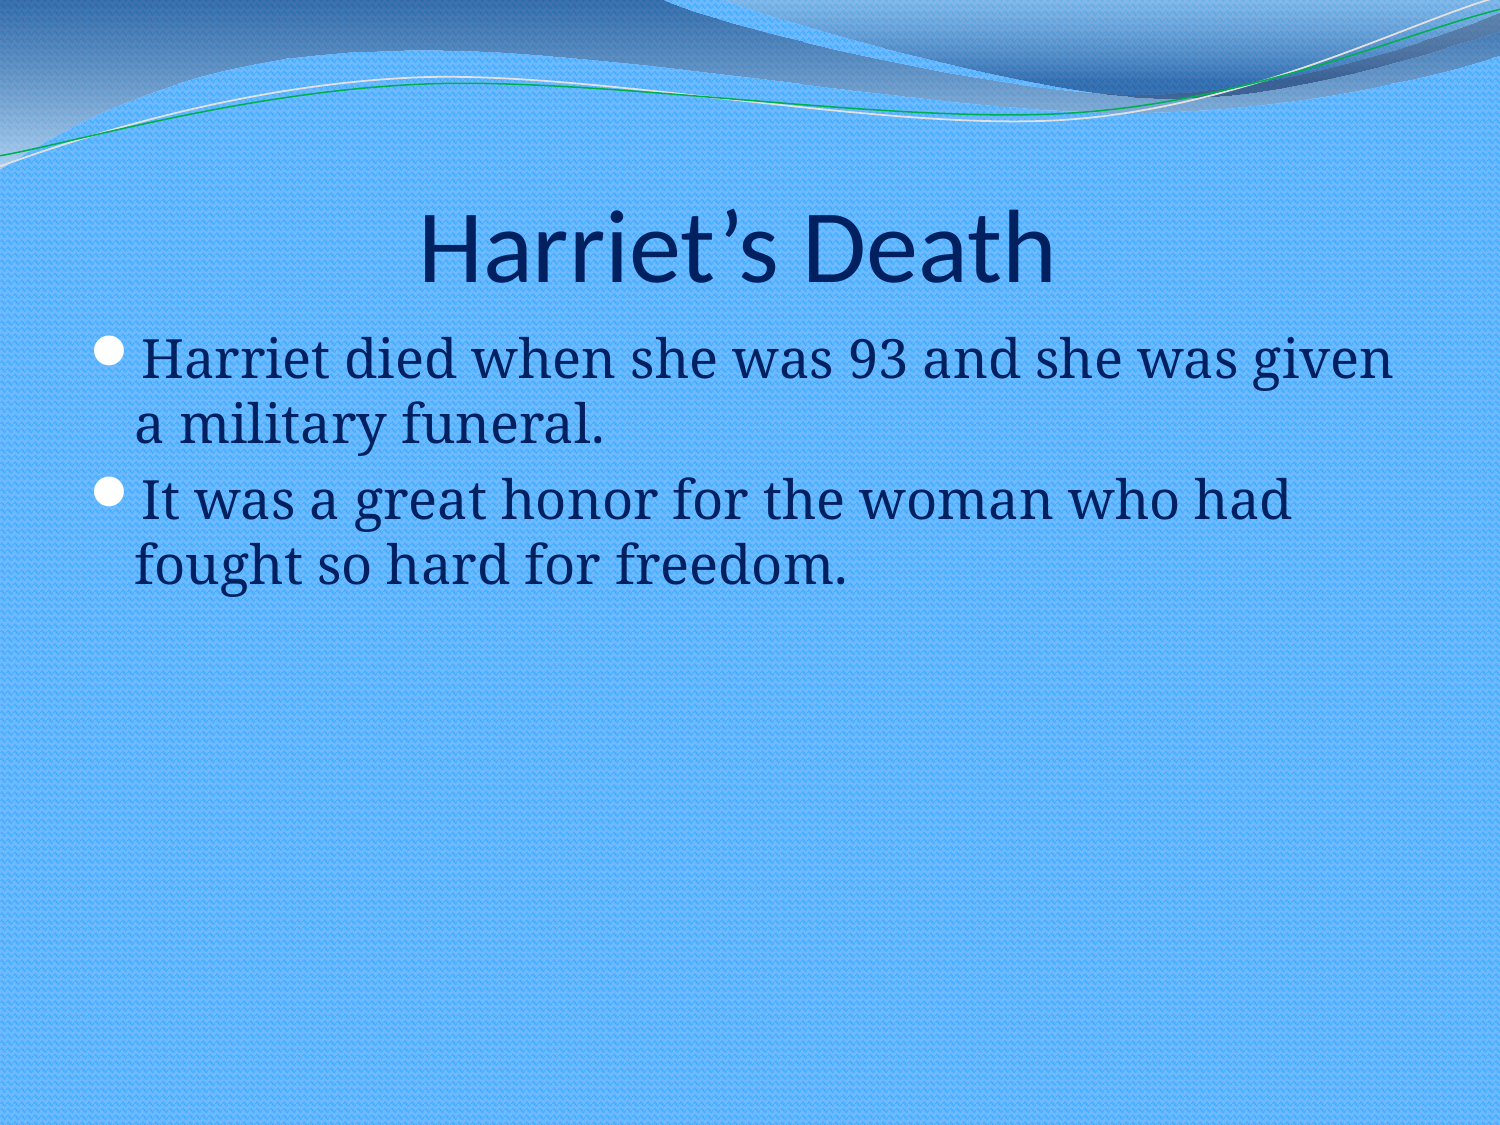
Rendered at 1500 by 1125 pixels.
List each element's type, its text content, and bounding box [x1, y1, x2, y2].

list Harriet died when she was 93 and she was given a military funeral. It was a great honor for the woman who had fought so hard for freedom. [75, 317, 1425, 1038]
title Harriet’s Death [75, 115, 1425, 303]
